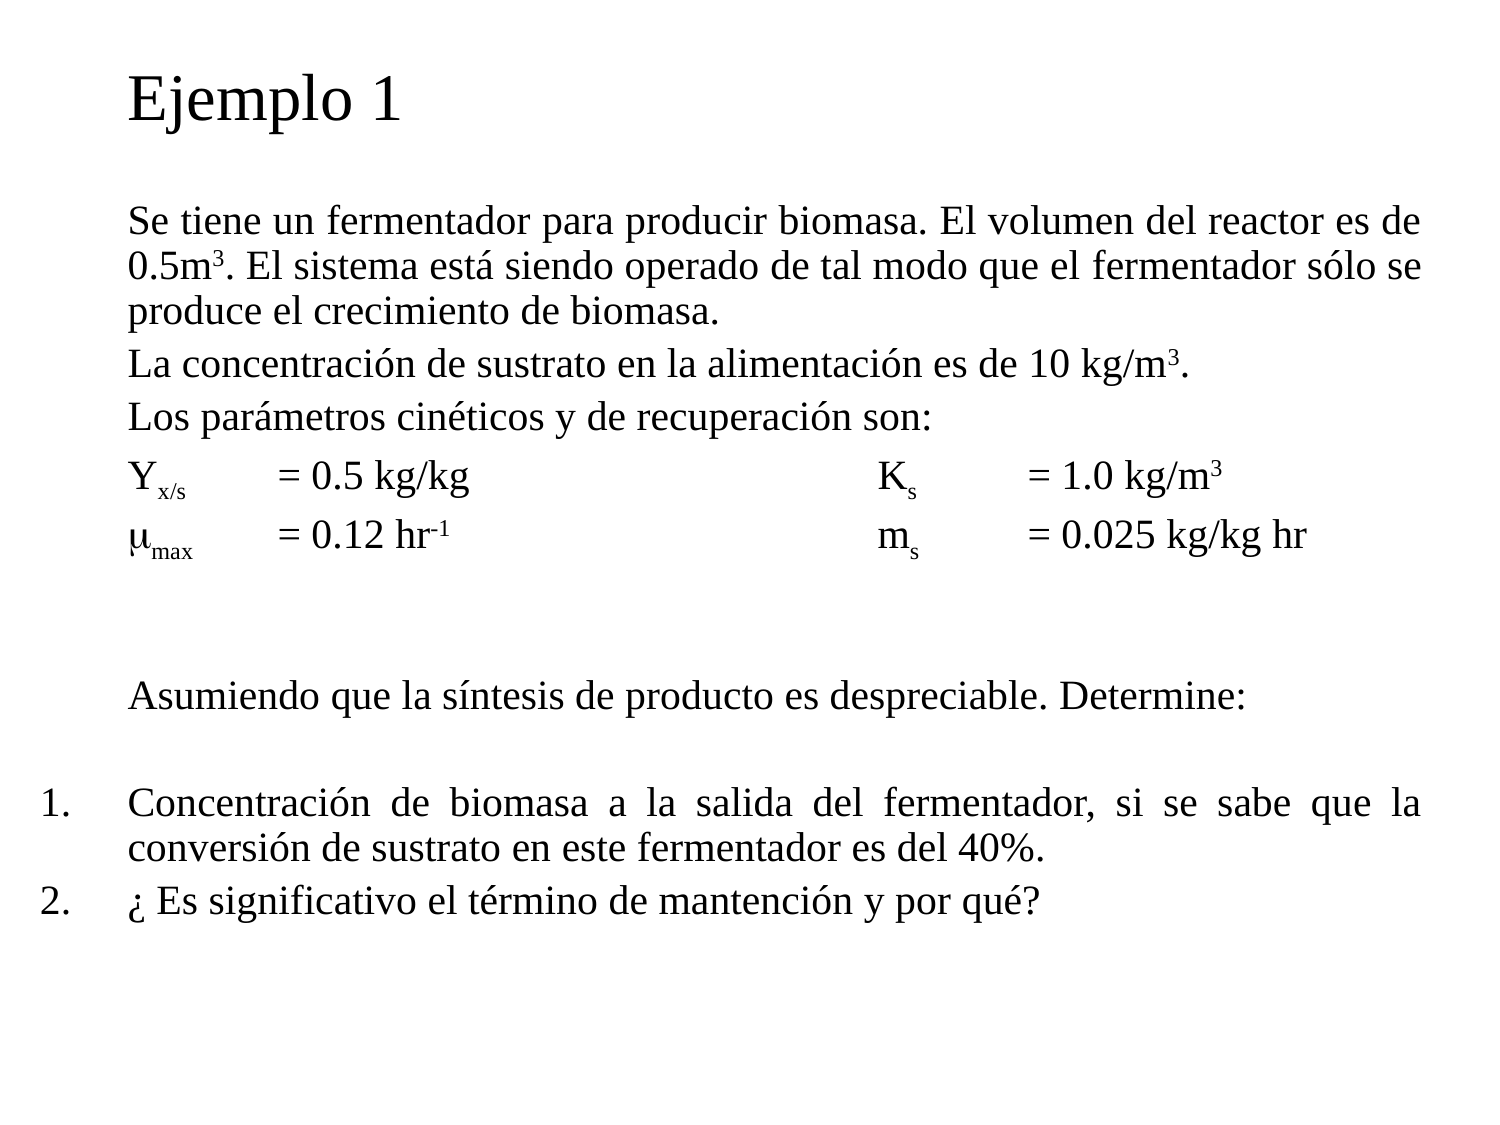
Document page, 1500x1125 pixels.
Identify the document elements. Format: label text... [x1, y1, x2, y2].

title Ejemplo 1 [112, 0, 1388, 137]
list Se tiene un fermentador para producir biomasa. El volumen del reactor es de 0.5m3. El sistema está siendo operado de tal modo que el fermentador sólo se produce el crecimiento de biomasa. La concentración de sustrato en la alimentación es de 10 kg/m3. Los parámetros cinéticos y de recuperación son: Yx/s = 0.5 kg/kg Ks = 1.0 kg/m3 mmax = 0.12 hr-1 ms = 0.025 kg/kg hr Asumiendo que la síntesis de producto es despreciable. Determine: Concentración de biomasa a la salida del fermentador, si se sabe que la conversión de sustrato en este fermentador es del 40%. ¿ Es significativo el término de mantención y por qué? [24, 137, 1438, 813]
